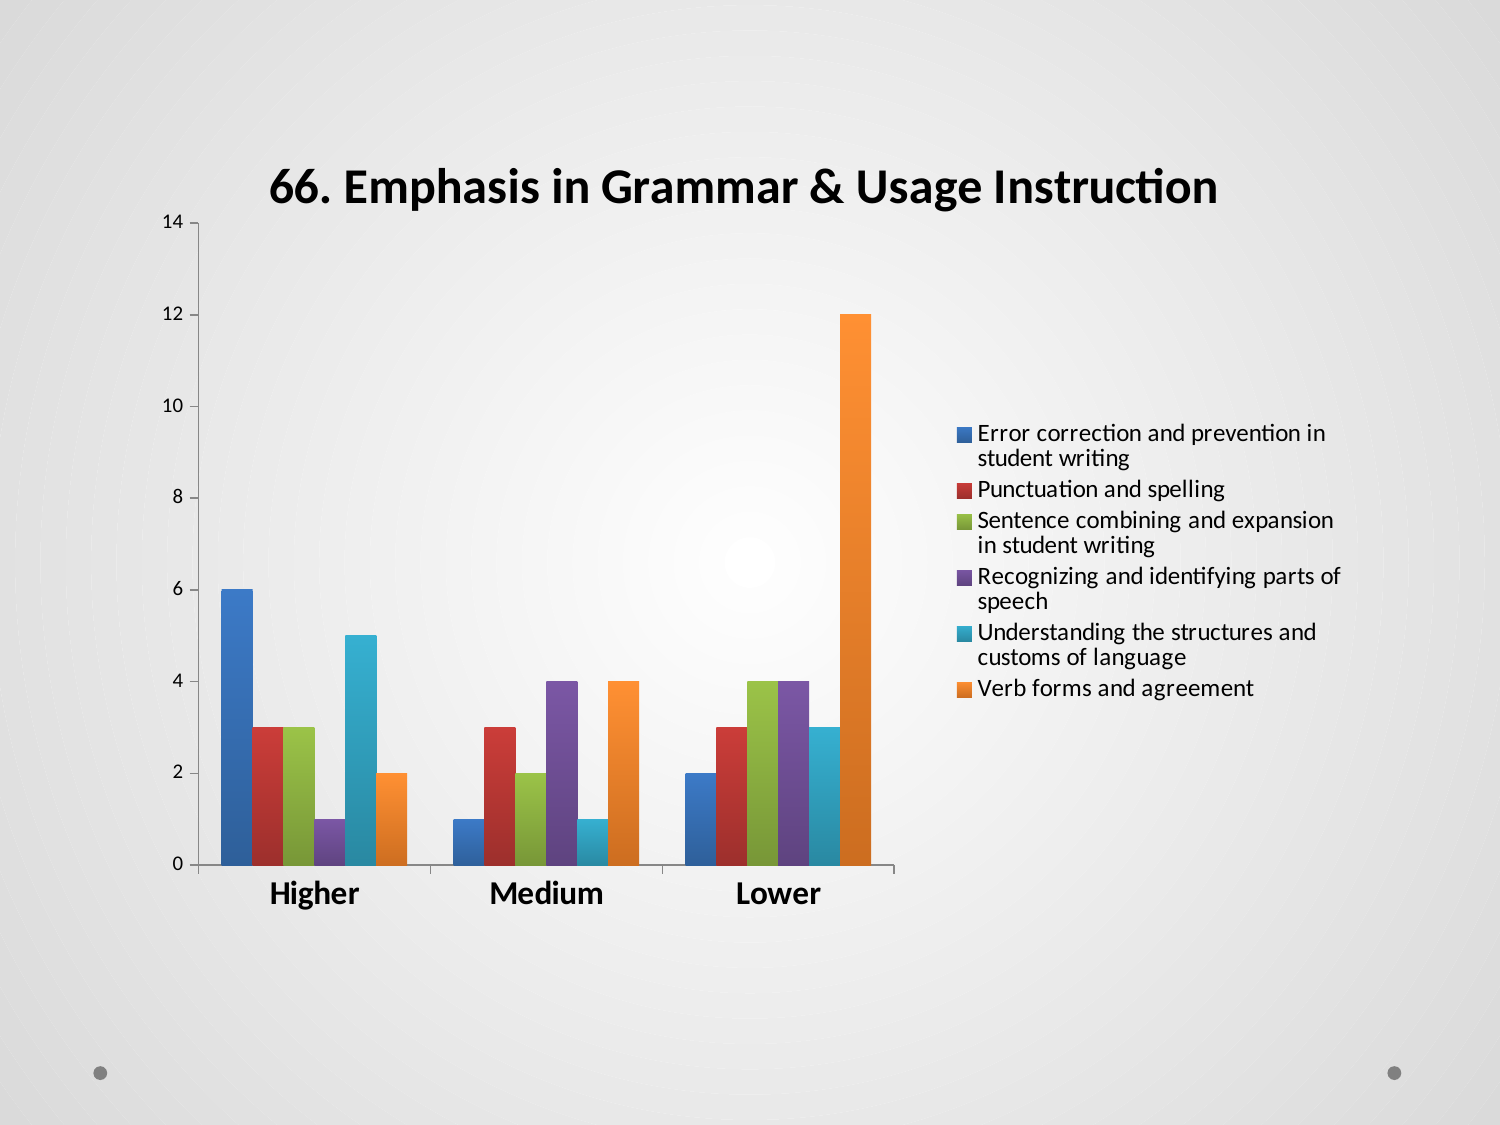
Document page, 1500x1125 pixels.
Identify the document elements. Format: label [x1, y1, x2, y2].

chart [124, 124, 1363, 1001]
